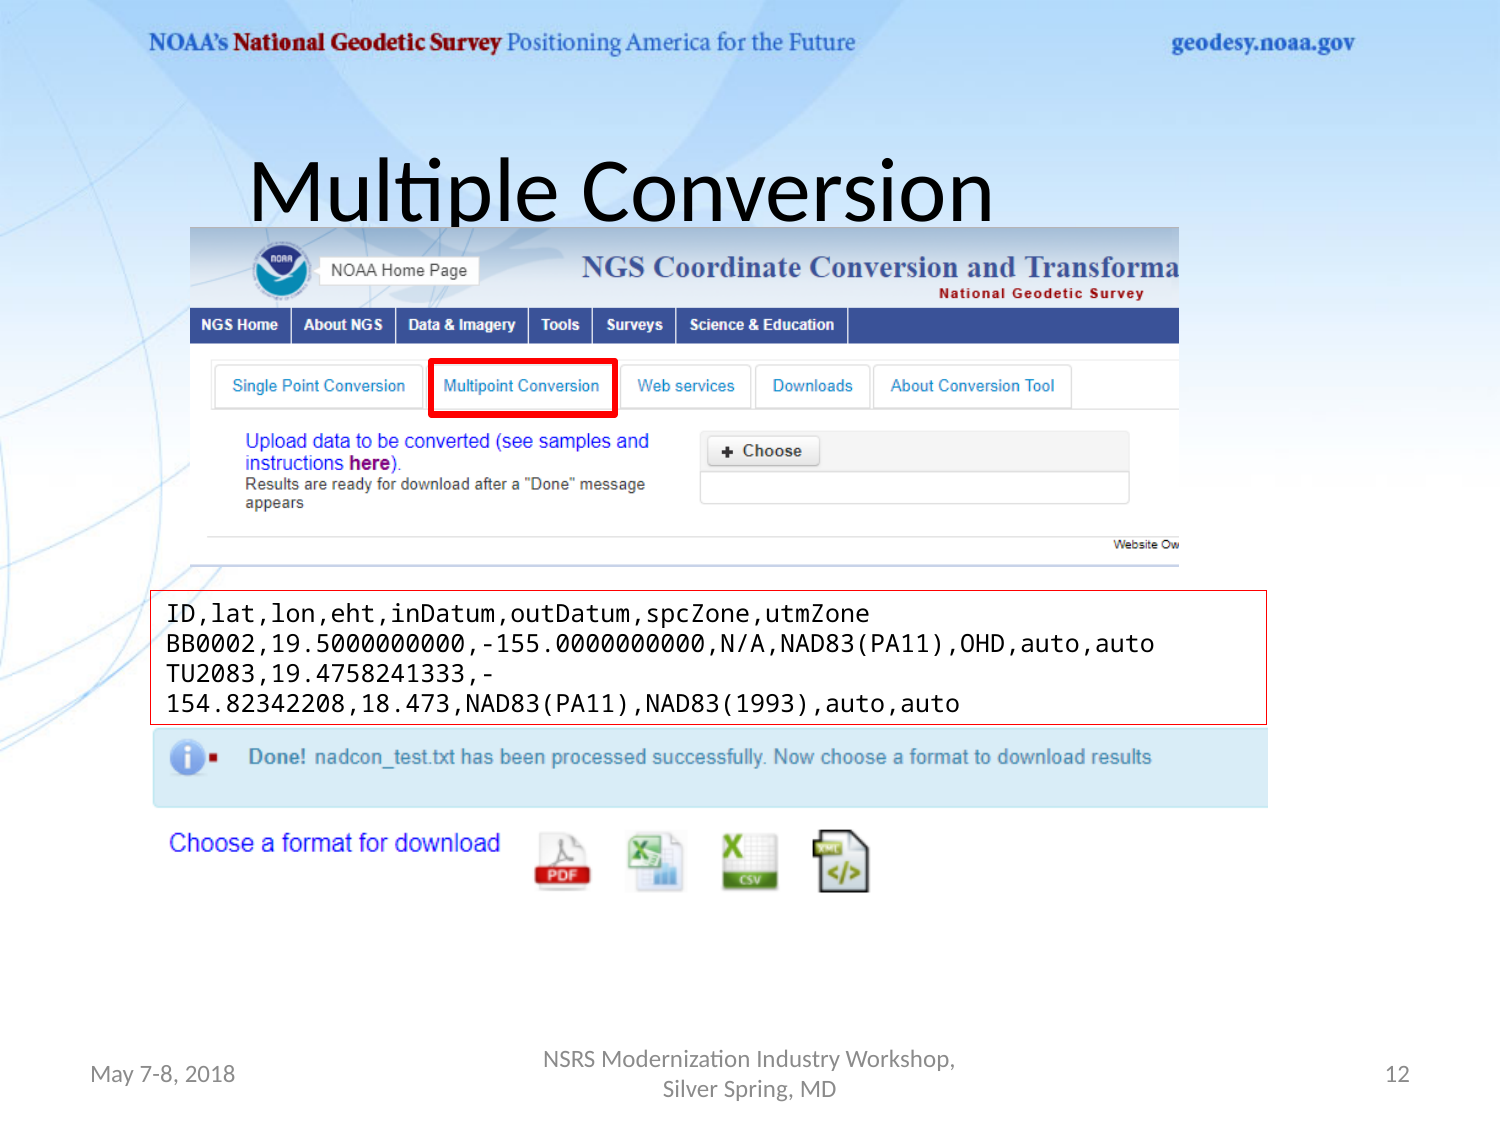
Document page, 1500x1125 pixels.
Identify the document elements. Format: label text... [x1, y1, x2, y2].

picture [0, 0, 1500, 1125]
footer NSRS Modernization Industry Workshop, Silver Spring, MD [512, 1042, 988, 1103]
slide_number 12 [1074, 1042, 1425, 1103]
title Multiple Conversion [0, 90, 1243, 279]
text_box ID,lat,lon,eht,inDatum,outDatum,spcZone,utmZone BB0002,19.5000000000,-155.0000000000,N/A,NAD83(PA11),OHD,auto,auto TU2083,19.4758241333,-154.82342208,18.473,NAD83(PA11),NAD83(1993),auto,auto [150, 590, 1267, 724]
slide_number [75, 1042, 425, 1103]
